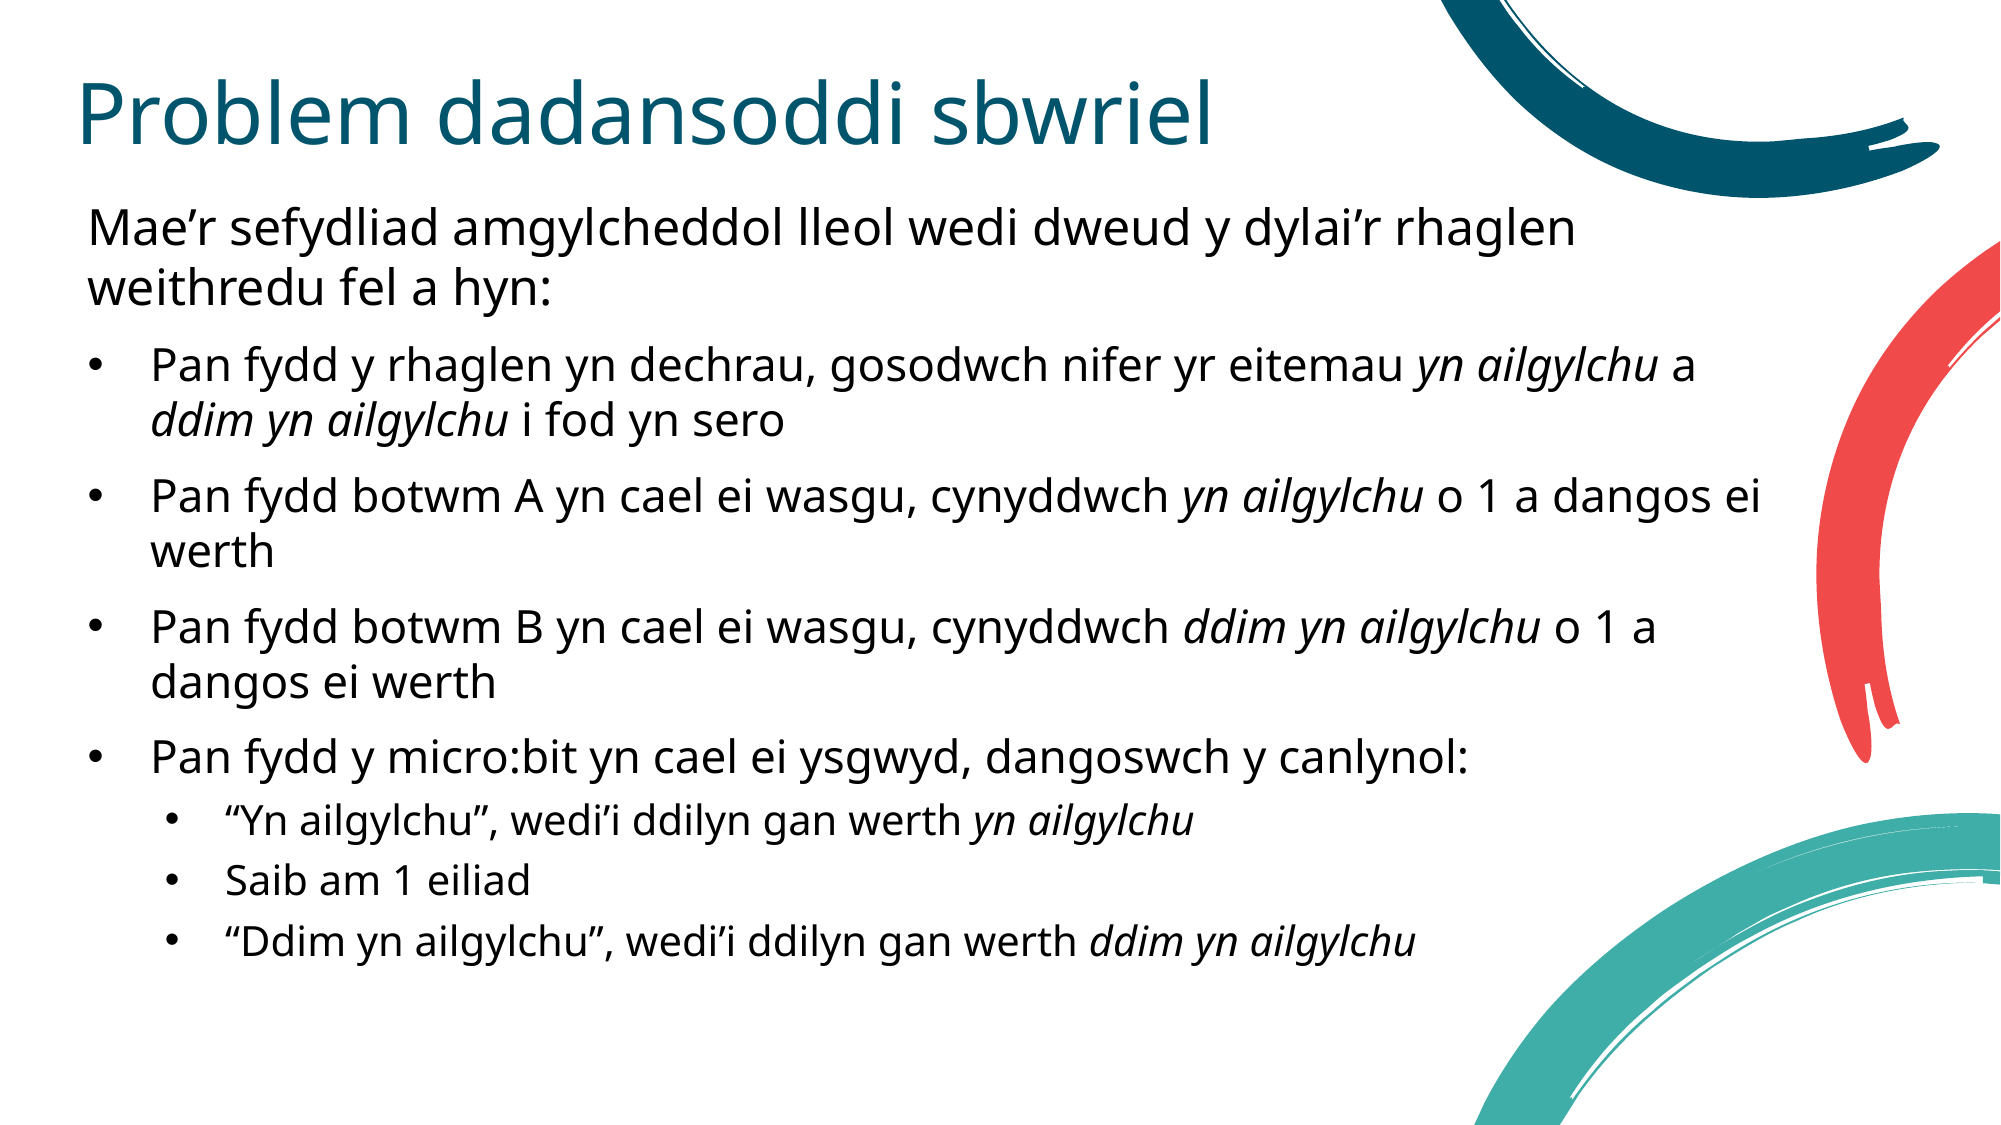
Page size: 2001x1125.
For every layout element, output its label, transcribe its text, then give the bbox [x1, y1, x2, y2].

title Problem dadansoddi sbwriel [55, 50, 1828, 175]
list Mae’r sefydliad amgylcheddol lleol wedi dweud y dylai’r rhaglen weithredu fel a hyn: Pan fydd y rhaglen yn dechrau, gosodwch nifer yr eitemau yn ailgylchu a ddim yn ailgylchu i fod yn sero Pan fydd botwm A yn cael ei wasgu, cynyddwch yn ailgylchu o 1 a dangos ei werth Pan fydd botwm B yn cael ei wasgu, cynyddwch ddim yn ailgylchu o 1 a dangos ei werth Pan fydd y micro:bit yn cael ei ysgwyd, dangoswch y canlynol: “Yn ailgylchu”, wedi’i ddilyn gan werth yn ailgylchu Saib am 1 eiliad “Ddim yn ailgylchu”, wedi’i ddilyn gan werth ddim yn ailgylchu [55, 175, 1828, 1076]
